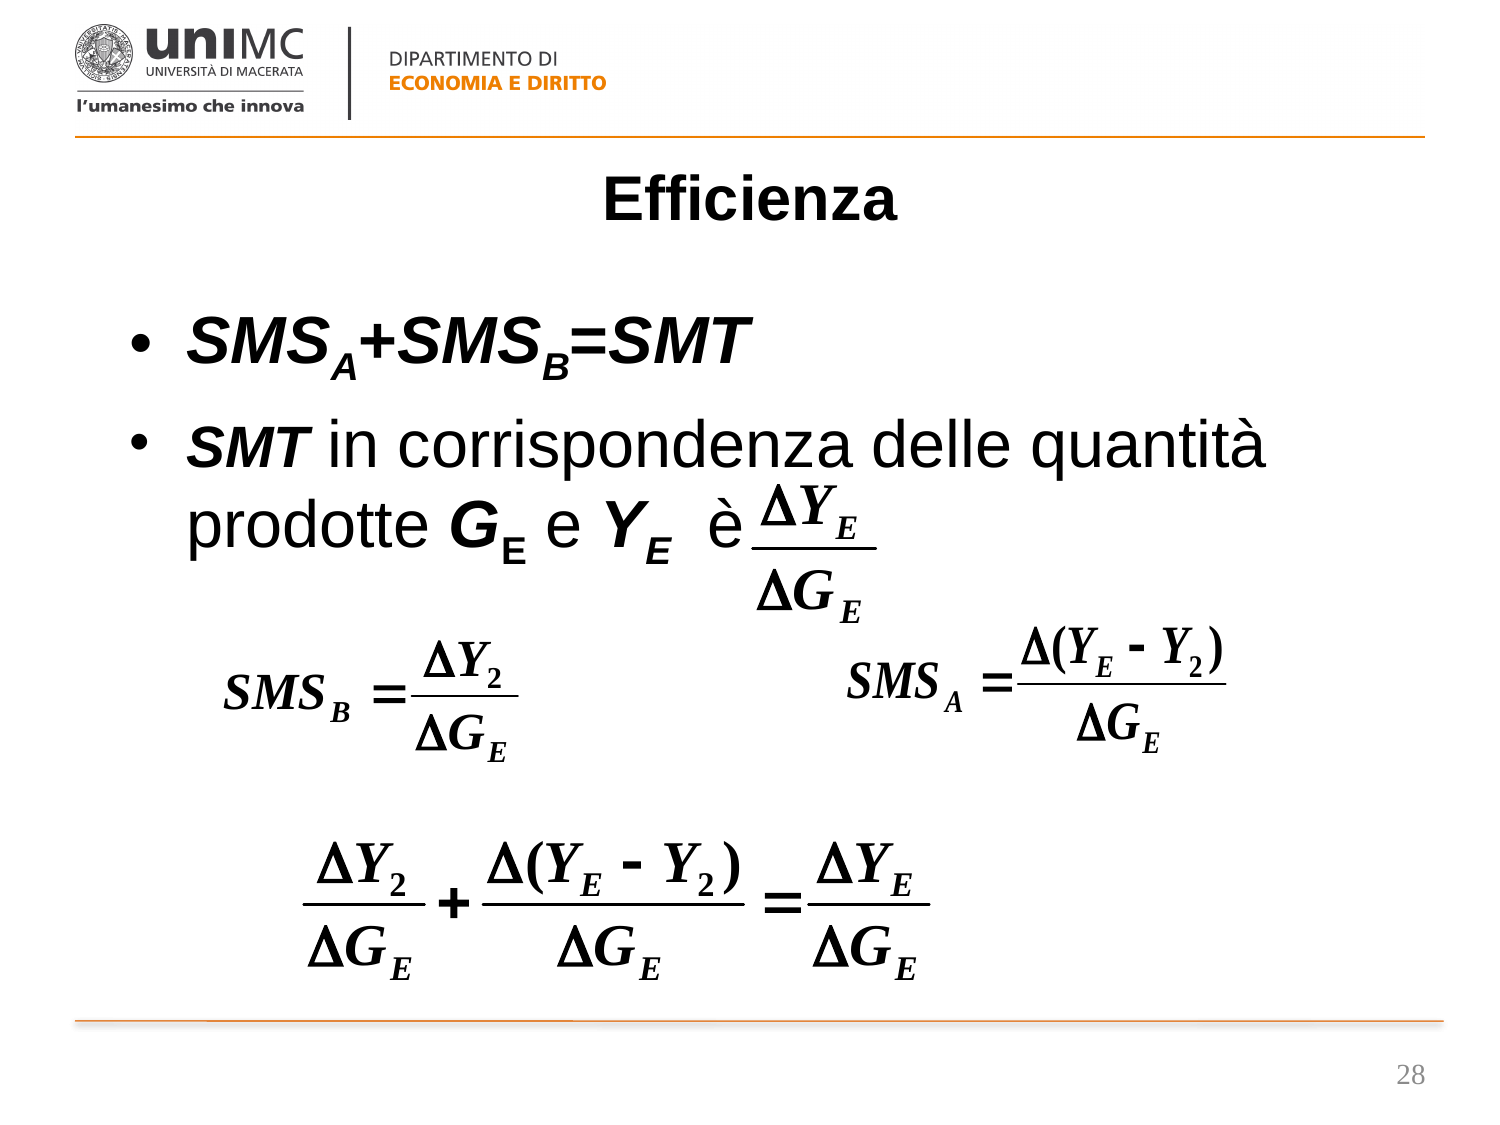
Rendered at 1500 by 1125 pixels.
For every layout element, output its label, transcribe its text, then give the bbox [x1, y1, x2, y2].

list SMSA+SMSB=SMT SMT in corrispondenza delle quantità prodotte GE e YE è [115, 289, 1390, 562]
picture [75, 24, 1425, 138]
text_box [212, 622, 529, 775]
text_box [742, 465, 890, 638]
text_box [836, 608, 1234, 767]
slide_number 28 [1091, 1042, 1442, 1103]
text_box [293, 821, 940, 995]
title Efficienza [75, 149, 1425, 241]
